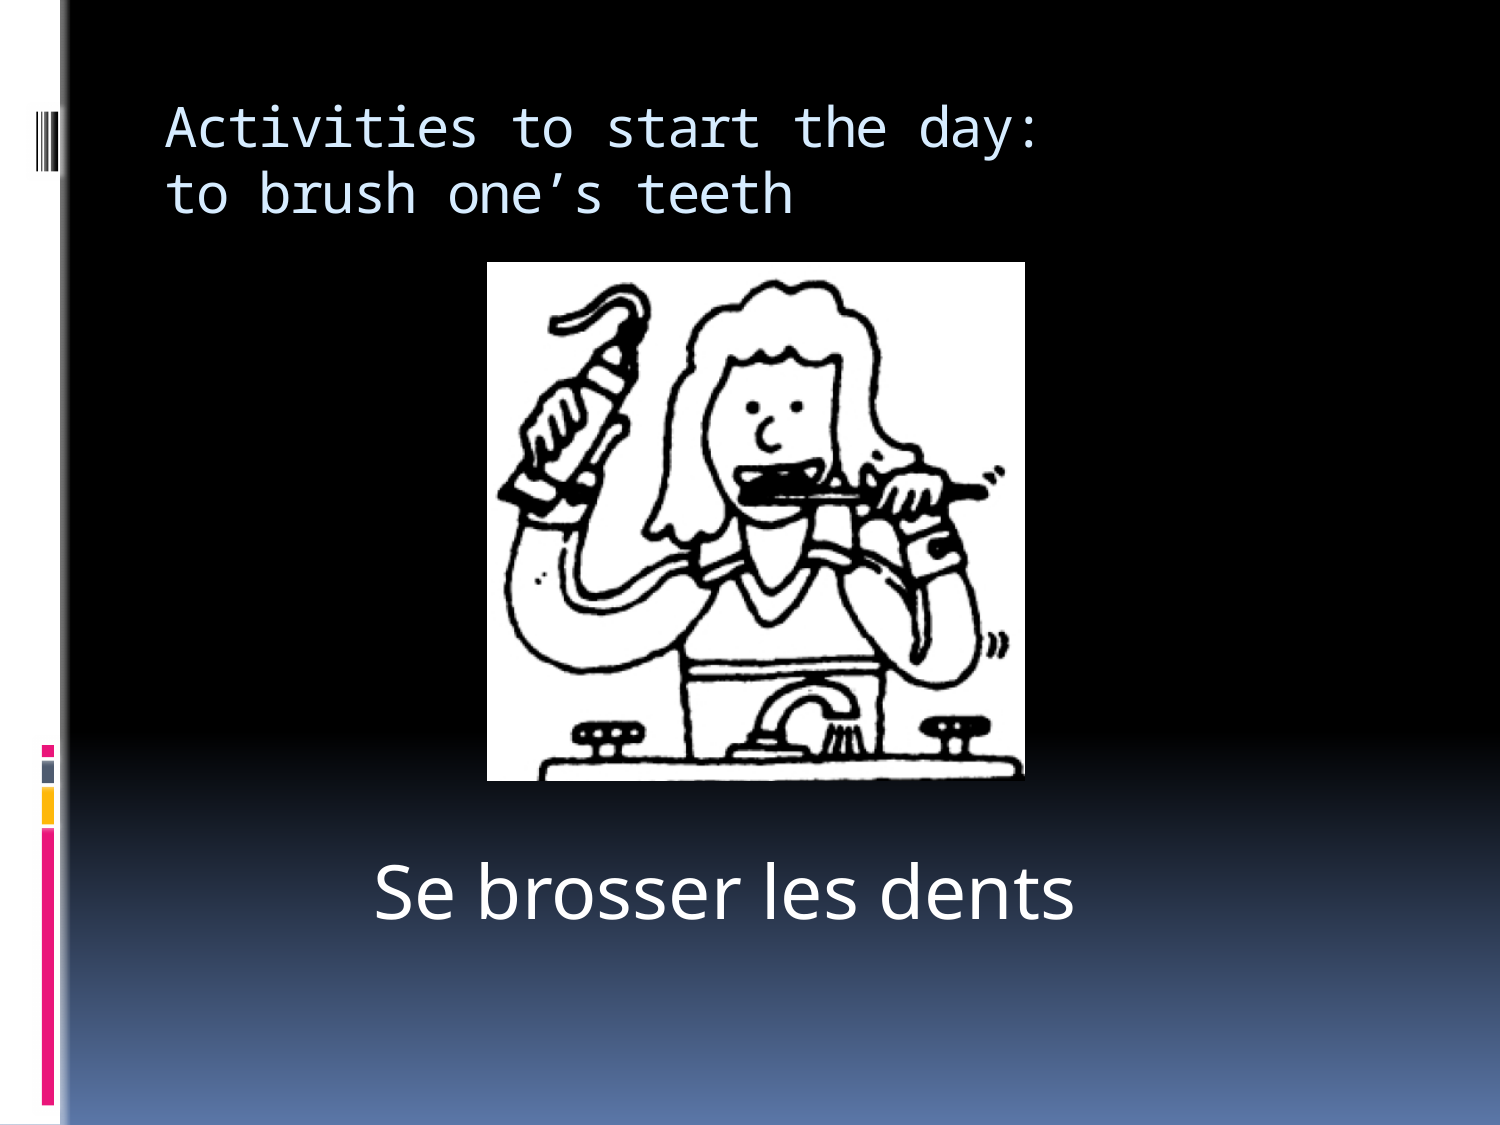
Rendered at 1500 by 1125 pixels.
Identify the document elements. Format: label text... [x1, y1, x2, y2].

title Activities to start the day: to brush one’s teeth [150, 83, 1425, 234]
picture [486, 262, 1026, 781]
text_box Se brosser les dents [75, 837, 1375, 943]
